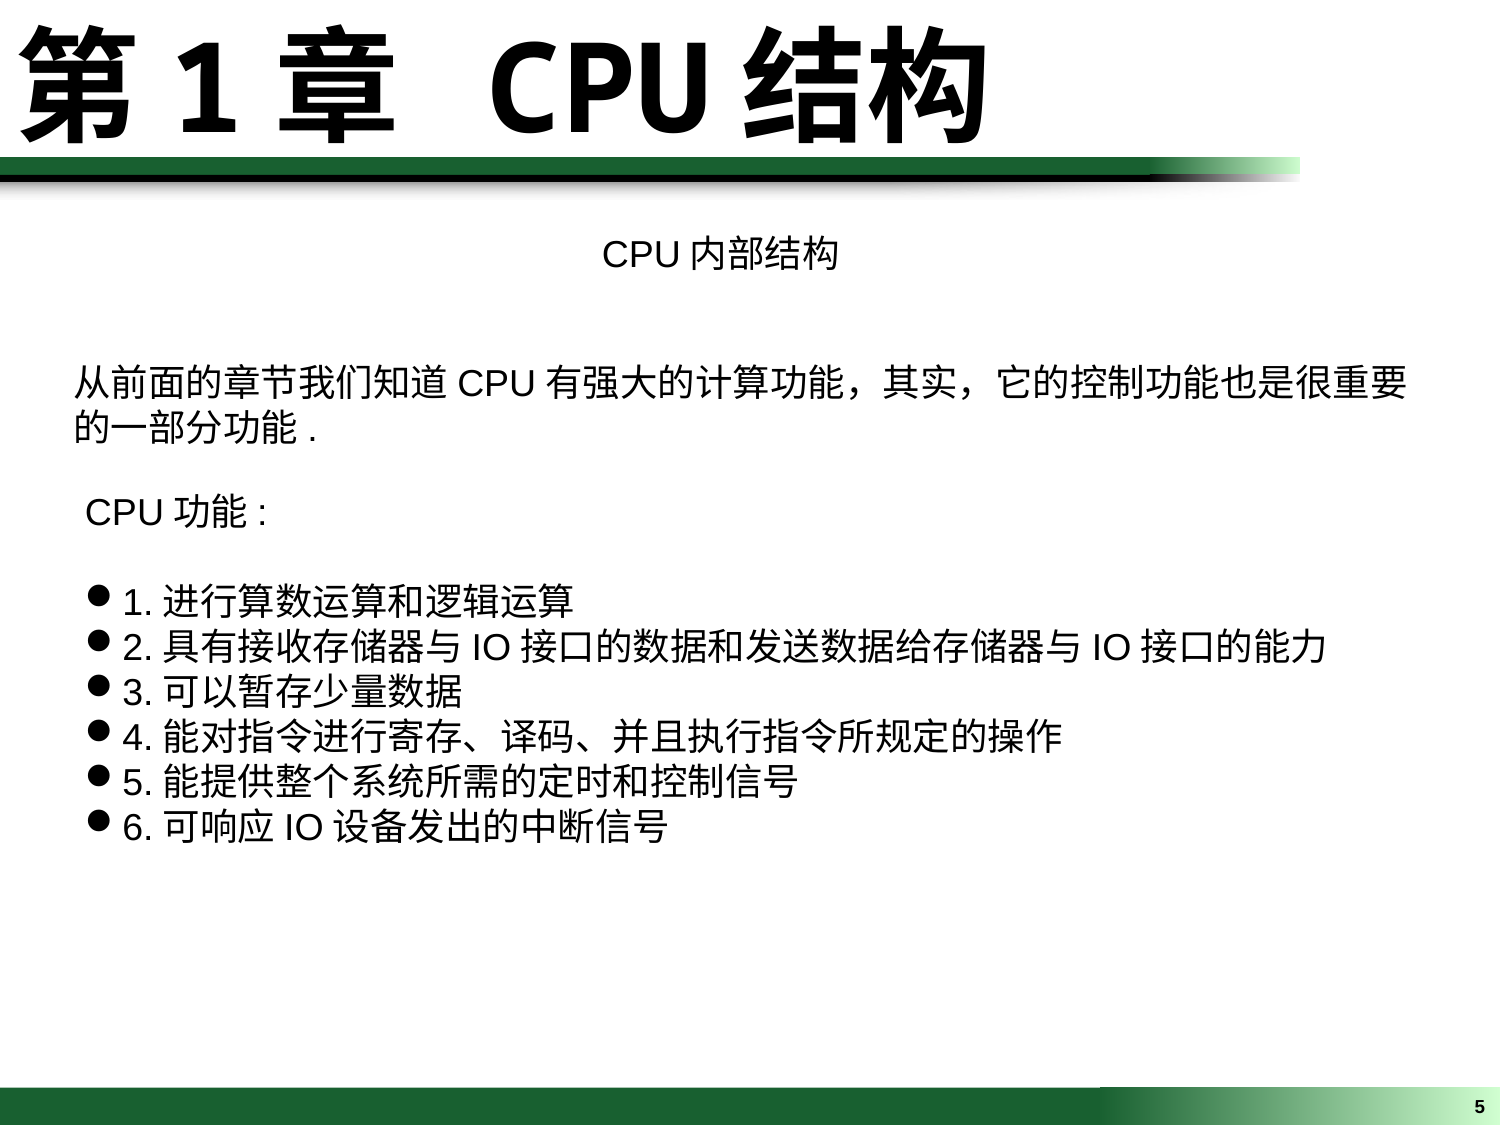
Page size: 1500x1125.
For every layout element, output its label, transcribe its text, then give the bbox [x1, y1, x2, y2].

picture [0, 174, 1313, 200]
text_box CPU功能: 1.进行算数运算和逻辑运算 2.具有接收存储器与IO接口的数据和发送数据给存储器与IO接口的能力 3.可以暂存少量数据 4.能对指令进行寄存、译码、并且执行指令所规定的操作 5.能提供整个系统所需的定时和控制信号 6.可响应IO设备发出的中断信号 [70, 480, 1454, 856]
text_box 从前面的章节我们知道CPU有强大的计算功能，其实，它的控制功能也是很重要的一部分功能. [58, 351, 1453, 457]
text_box 第1章 CPU结构 [0, 0, 1260, 167]
text_box CPU内部结构 [70, 222, 1372, 283]
slide_number 5 [1437, 1087, 1500, 1125]
